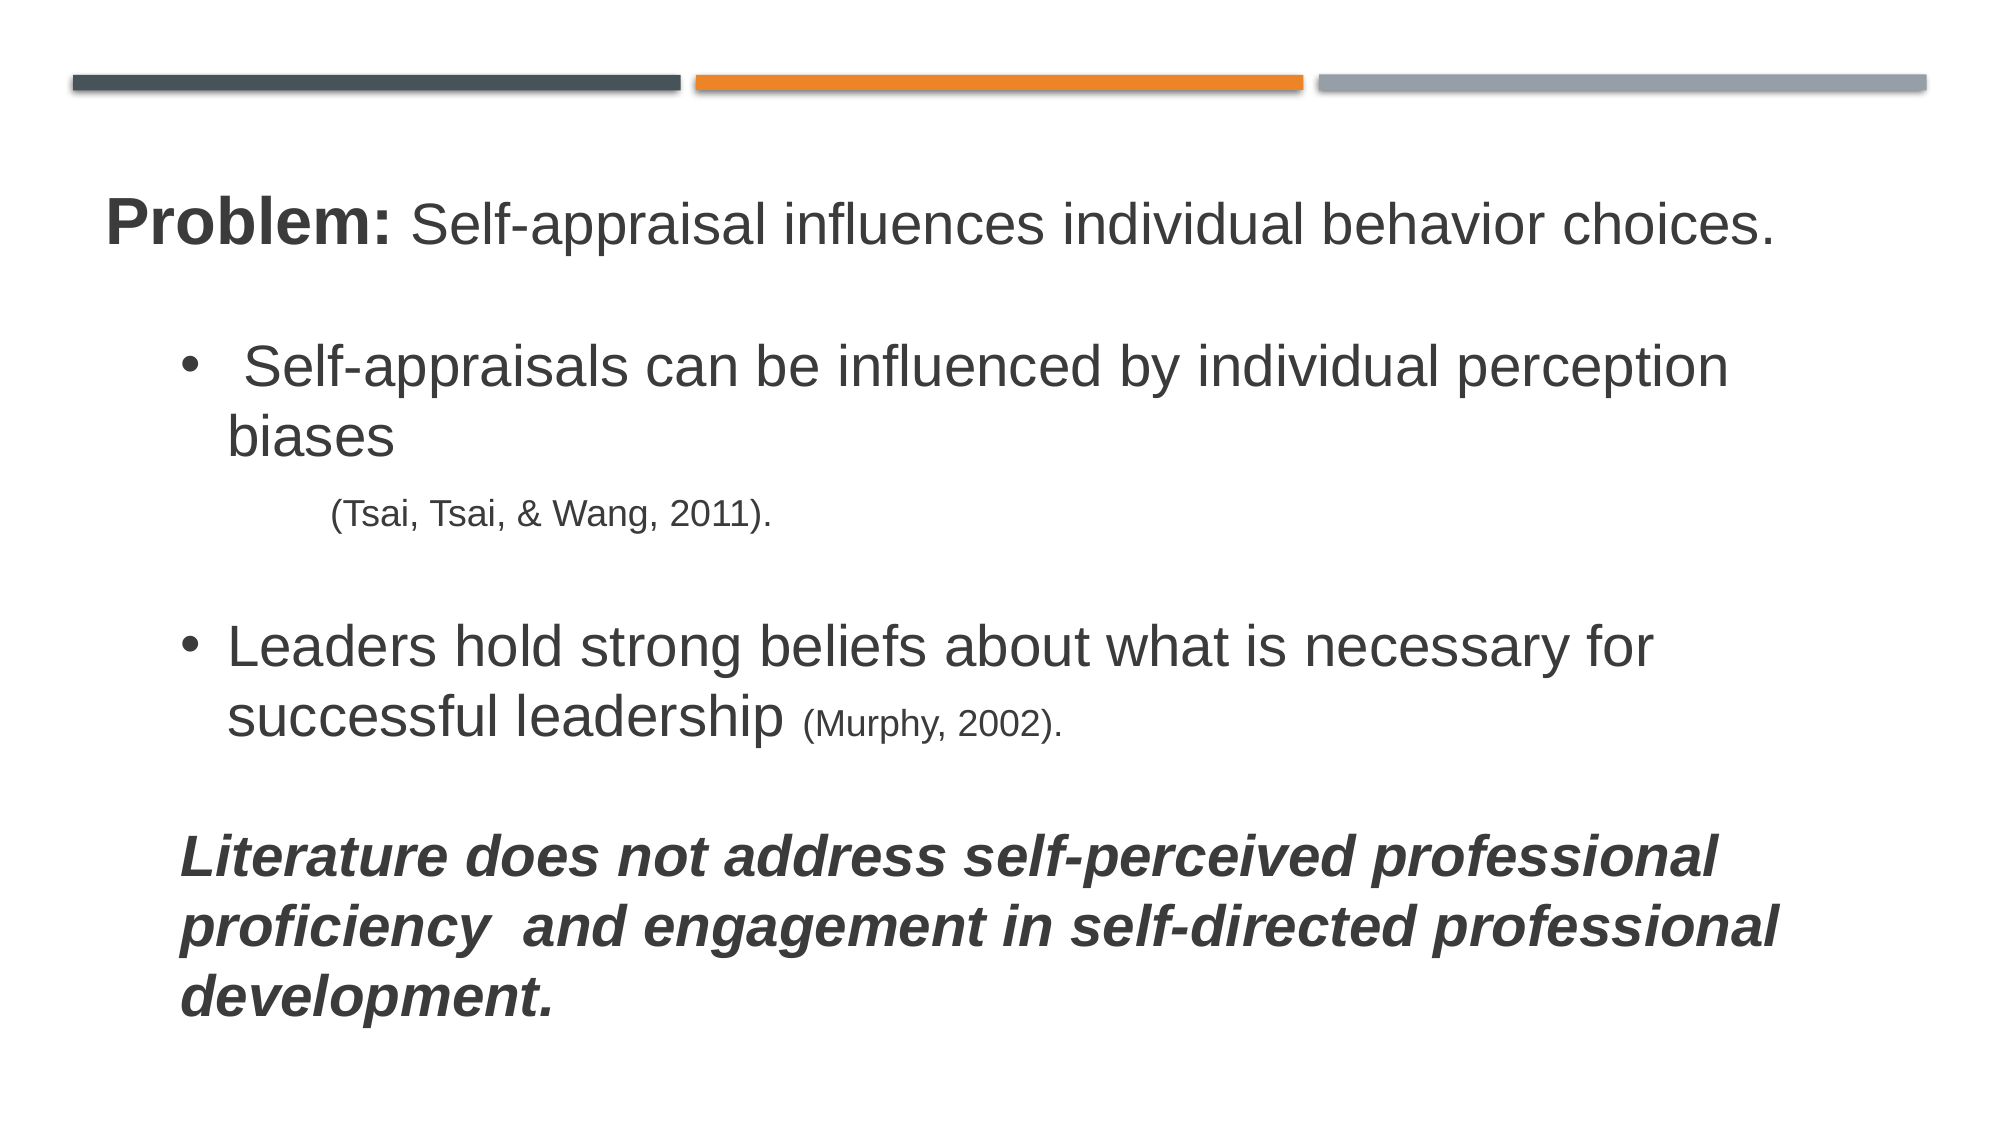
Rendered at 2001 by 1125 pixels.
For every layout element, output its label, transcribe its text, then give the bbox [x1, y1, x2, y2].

text_box Problem: Self-appraisal influences individual behavior choices. Self-appraisals can be influenced by individual perception biases (Tsai, Tsai, & Wang, 2011). Leaders hold strong beliefs about what is necessary for successful leadership (Murphy, 2002). Literature does not address self-perceived professional proficiency and engagement in self-directed professional development. [90, 170, 1840, 1125]
